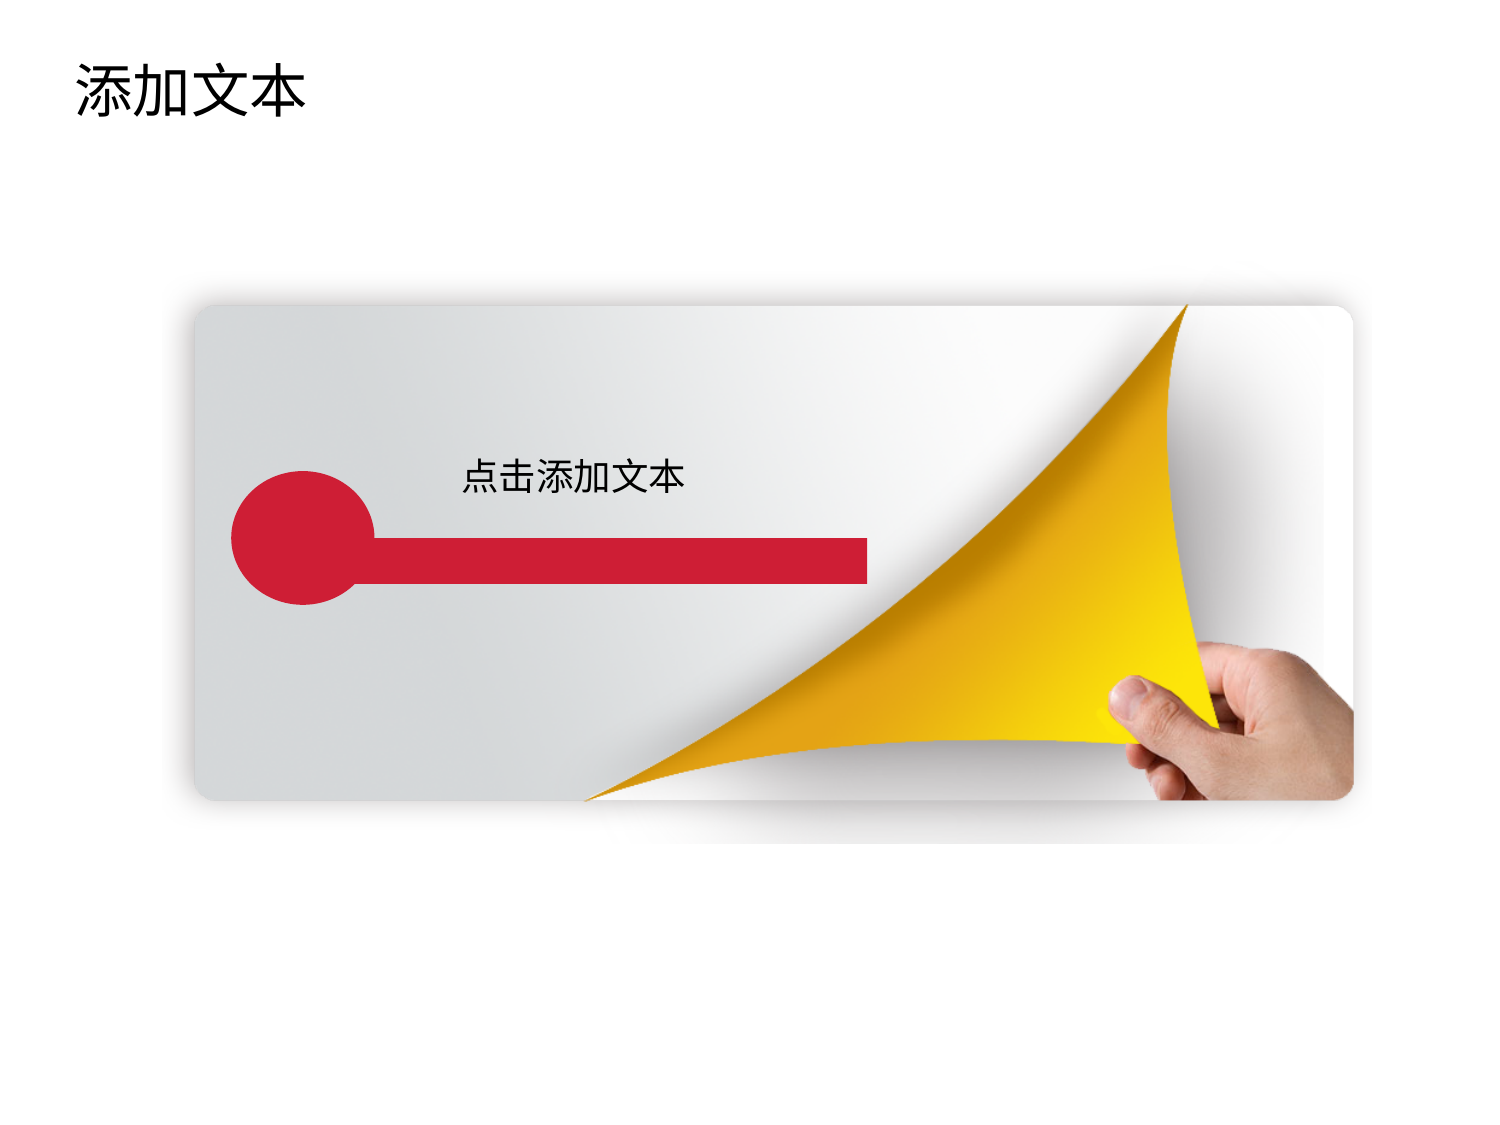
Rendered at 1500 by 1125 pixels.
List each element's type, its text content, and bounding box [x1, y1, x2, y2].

text_box 添加文本 [60, 46, 323, 132]
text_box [162, 261, 1372, 844]
